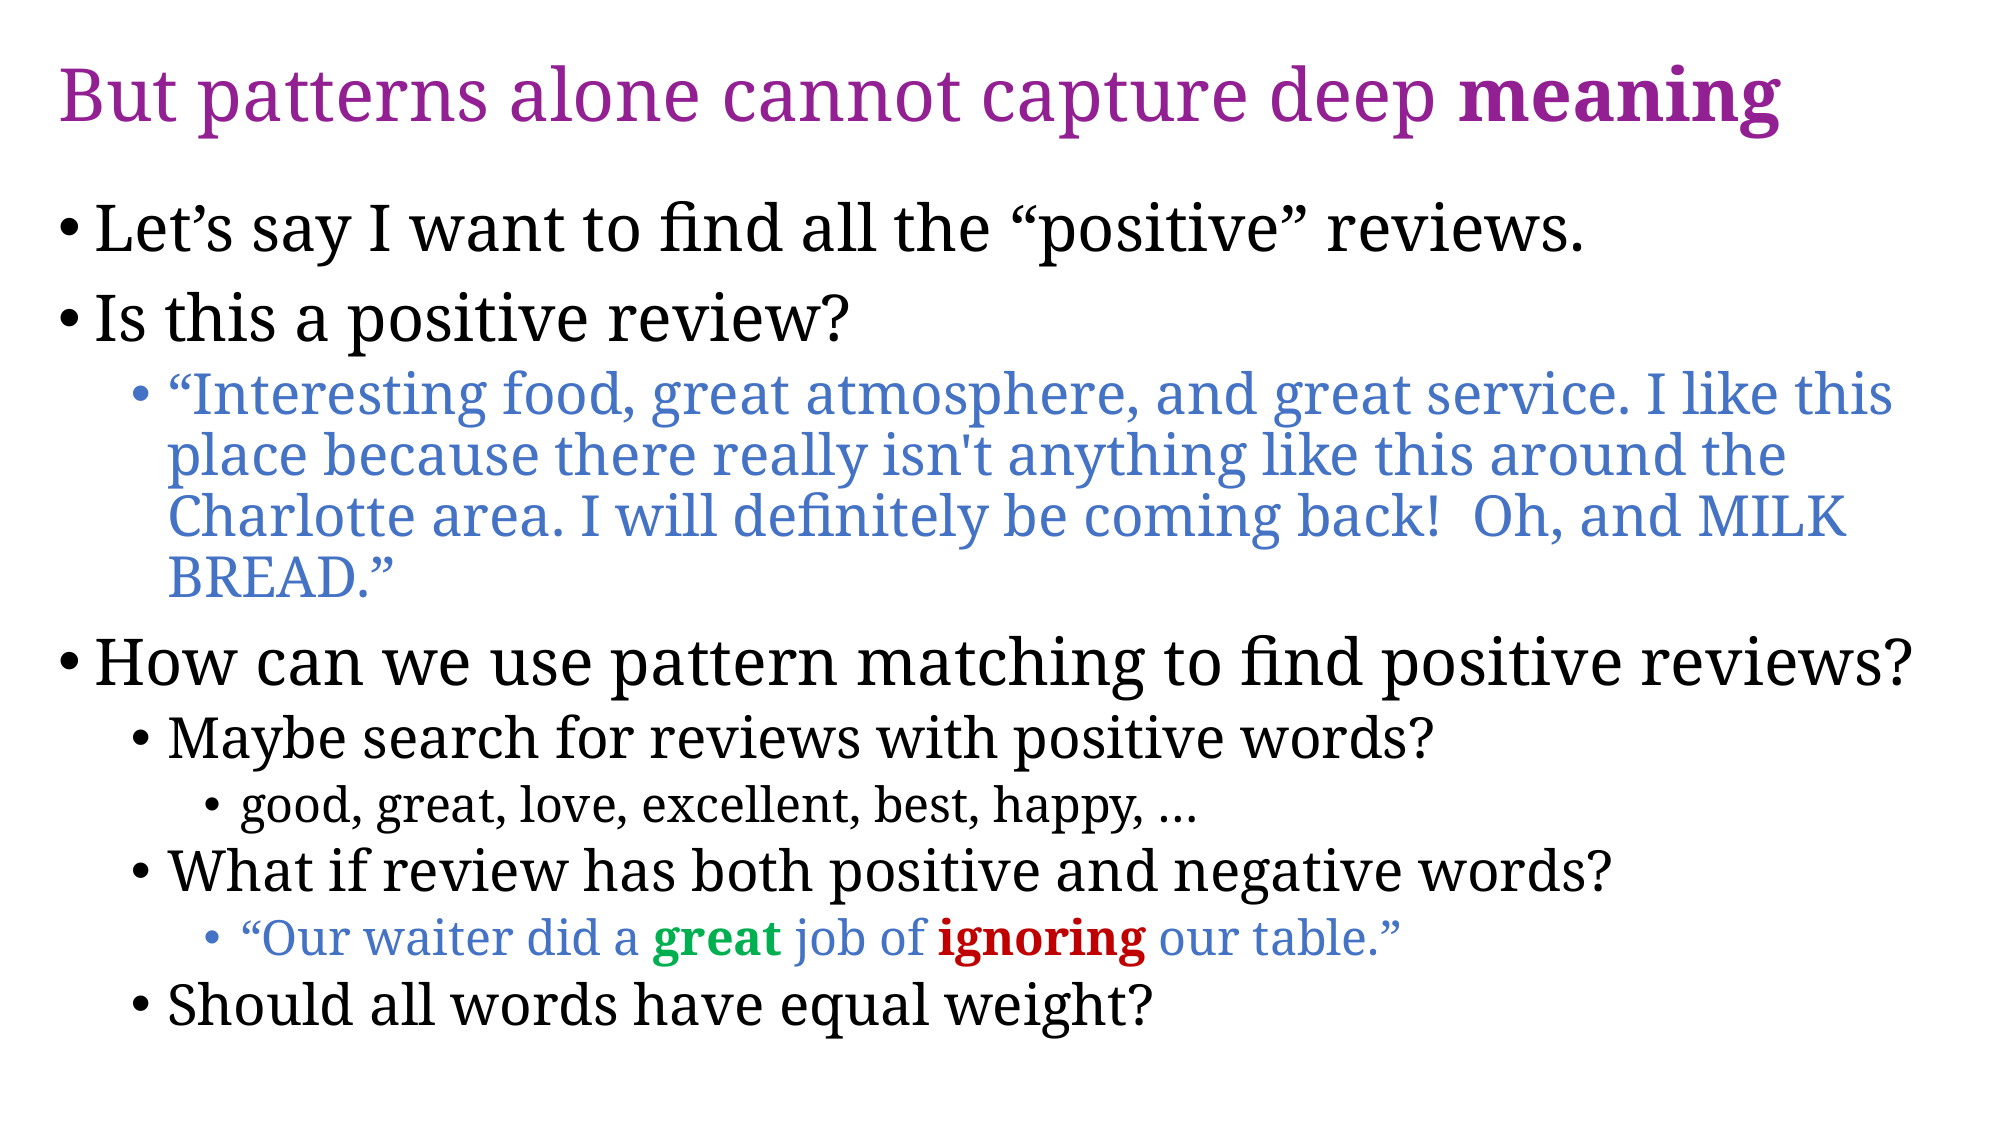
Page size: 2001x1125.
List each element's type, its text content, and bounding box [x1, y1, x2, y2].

list Let’s say I want to find all the “positive” reviews. Is this a positive review? “Interesting food, great atmosphere, and great service. I like this place because there really isn't anything like this around the Charlotte area. I will definitely be coming back! Oh, and MILK BREAD.” How can we use pattern matching to find positive reviews? Maybe search for reviews with positive words? good, great, love, excellent, best, happy, … What if review has both positive and negative words? “Our waiter did a great job of ignoring our table.” Should all words have equal weight? [43, 188, 1953, 1106]
title But patterns alone cannot capture deep meaning [43, 25, 1953, 171]
